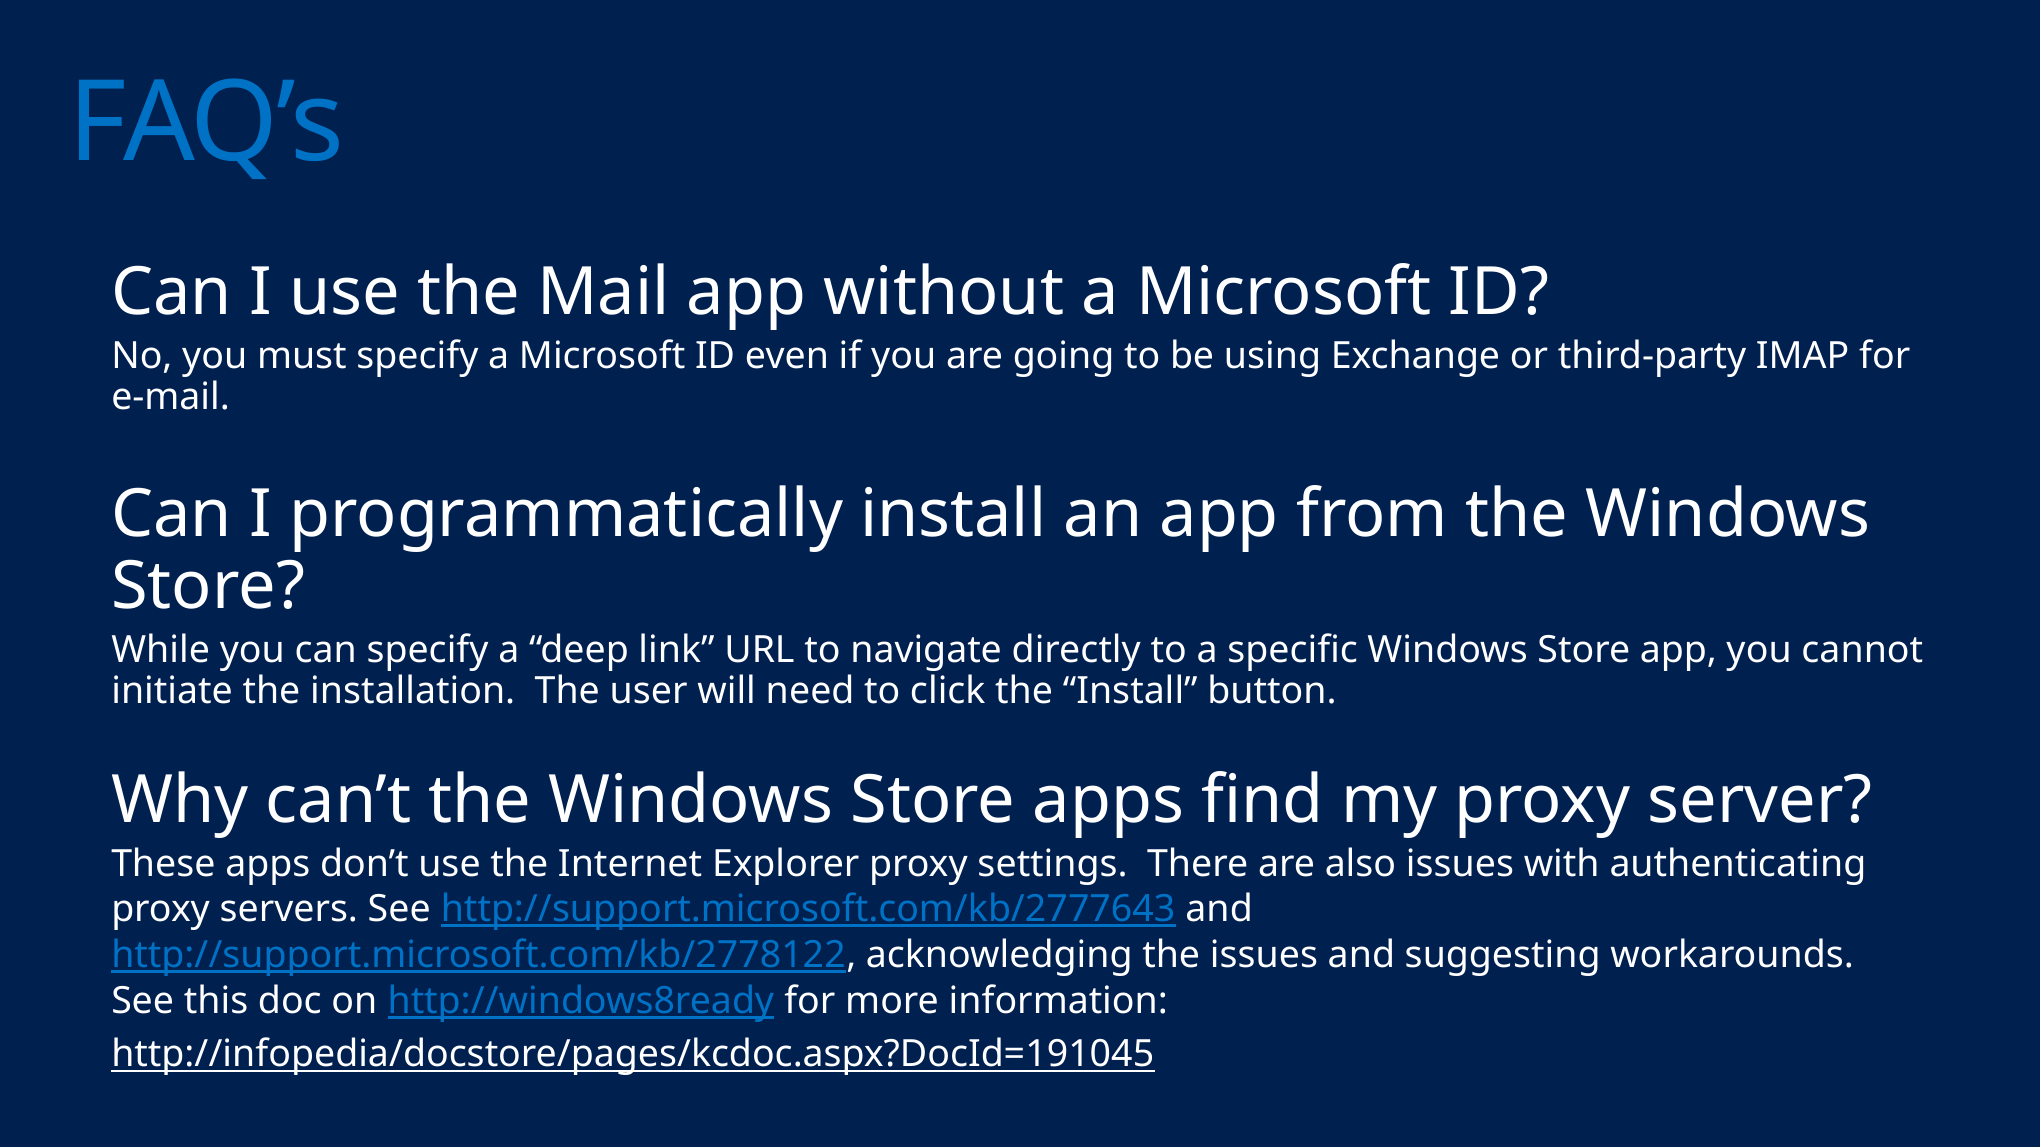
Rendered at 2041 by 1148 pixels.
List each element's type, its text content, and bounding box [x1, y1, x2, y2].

title FAQ’s [45, 48, 1996, 200]
list Can I use the Mail app without a Microsoft ID? No, you must specify a Microsoft ID even if you are going to be using Exchange or third-party IMAP for e-mail. Can I programmatically install an app from the Windows Store? While you can specify a “deep link” URL to navigate directly to a specific Windows Store app, you cannot initiate the installation. The user will need to click the “Install” button. Why can’t the Windows Store apps find my proxy server? These apps don’t use the Internet Explorer proxy settings. There are also issues with authenticating proxy servers. See http://support.microsoft.com/kb/2777643 and http://support.microsoft.com/kb/2778122, acknowledging the issues and suggesting workarounds. See this doc on http://windows8ready for more information: http://infopedia/docstore/pages/kcdoc.aspx?DocId=191045 [87, 242, 1953, 910]
